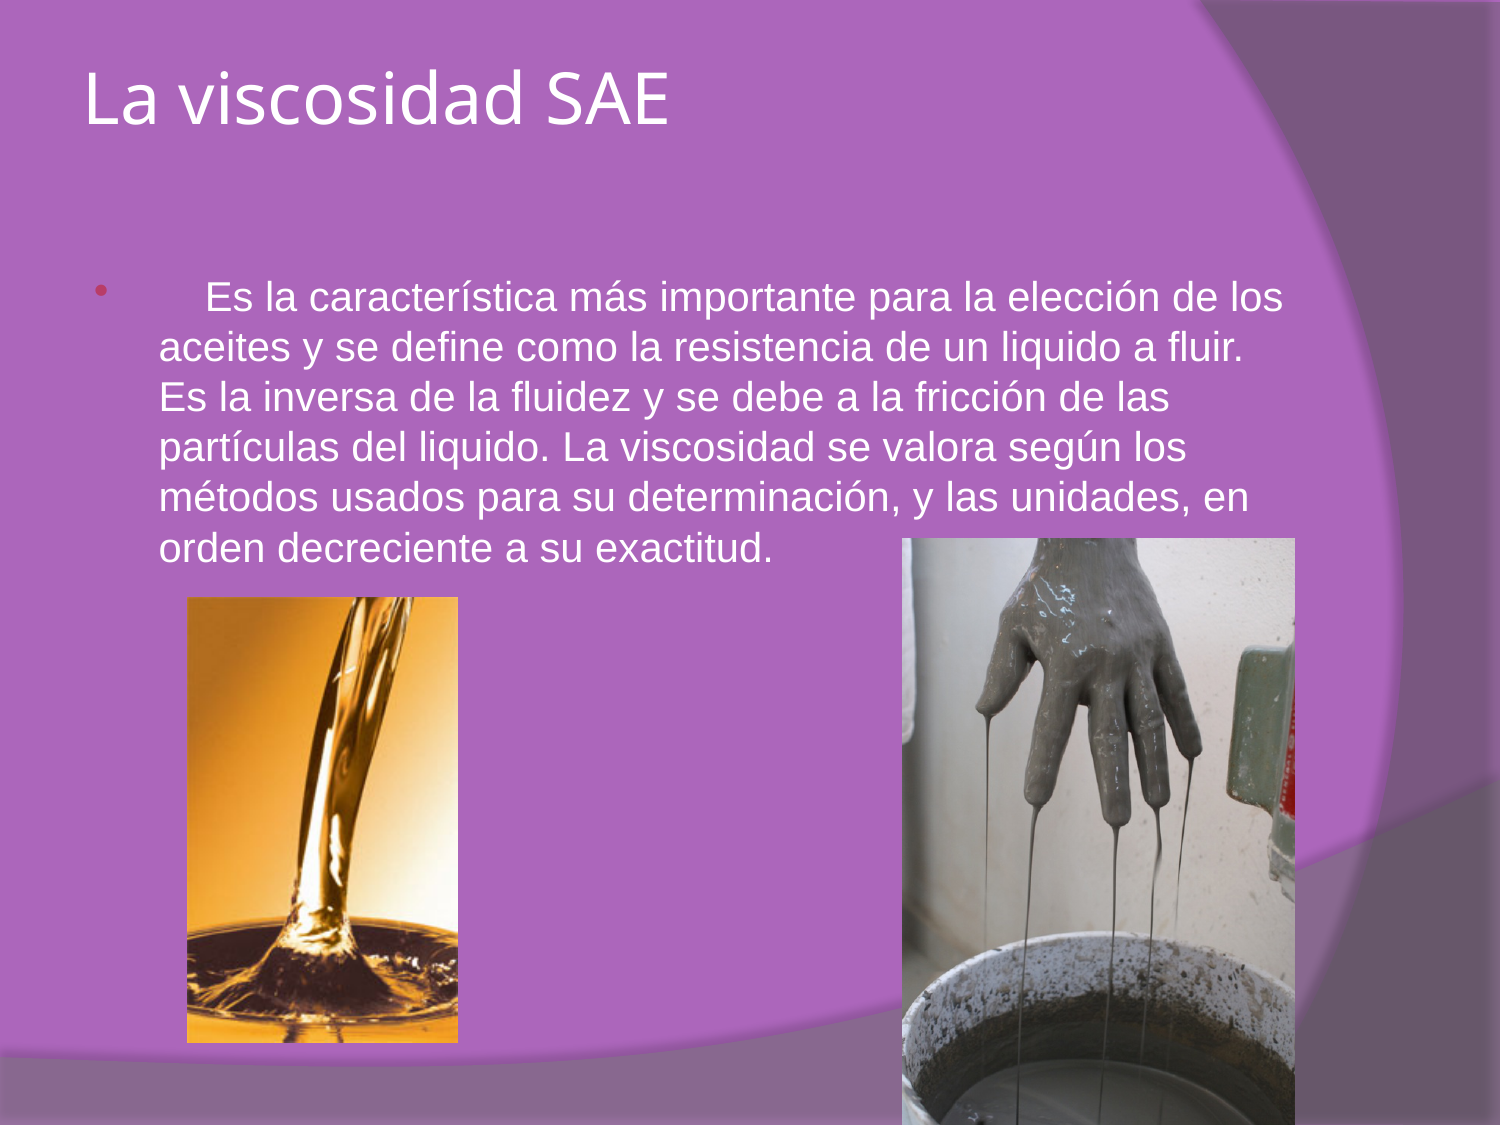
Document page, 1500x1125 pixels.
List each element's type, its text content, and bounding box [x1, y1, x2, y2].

list Es la característica más importante para la elección de los aceites y se define como la resistencia de un liquido a fluir. Es la inversa de la fluidez y se debe a la fricción de las partículas del liquido. La viscosidad se valora según los métodos usados para su determinación, y las unidades, en orden decreciente a su exactitud. [75, 262, 1300, 1005]
picture [901, 538, 1295, 1125]
picture [186, 597, 459, 1044]
title La viscosidad SAE [75, 45, 1300, 233]
